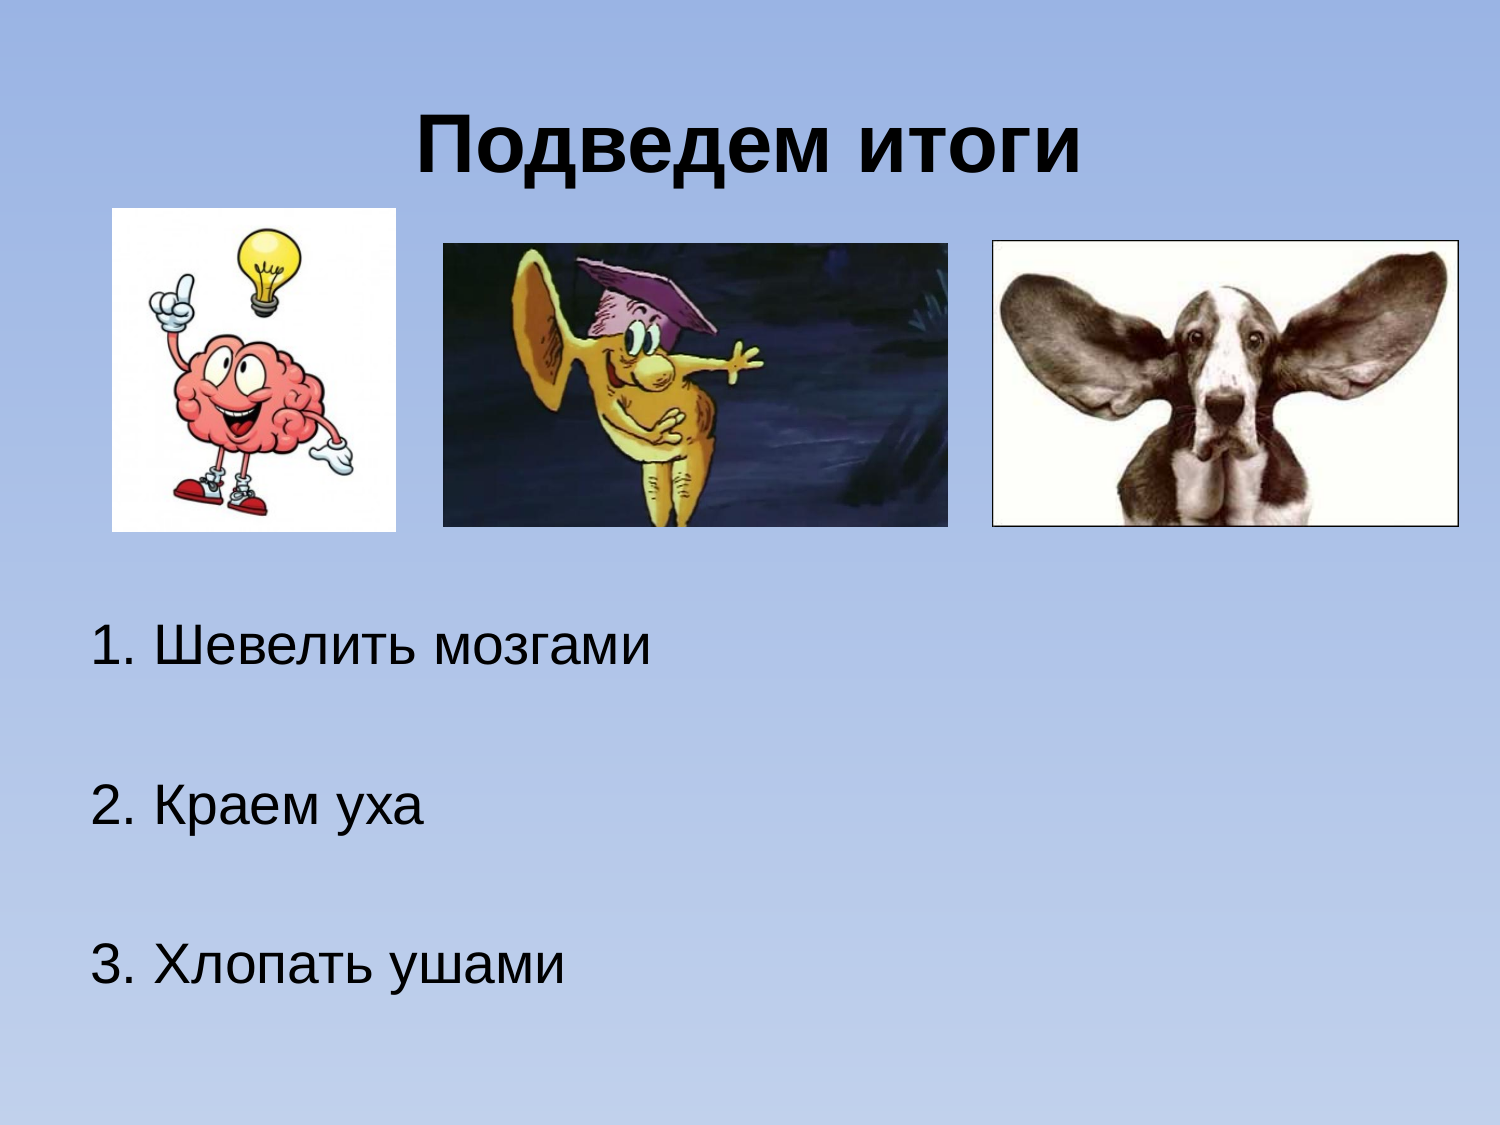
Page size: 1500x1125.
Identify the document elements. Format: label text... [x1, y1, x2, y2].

picture [443, 243, 949, 528]
picture [991, 240, 1459, 528]
title Подведем итоги [75, 45, 1425, 233]
list 1. Шевелить мозгами 2. Краем уха 3. Хлопать ушами [75, 262, 1425, 1005]
picture [111, 207, 396, 532]
